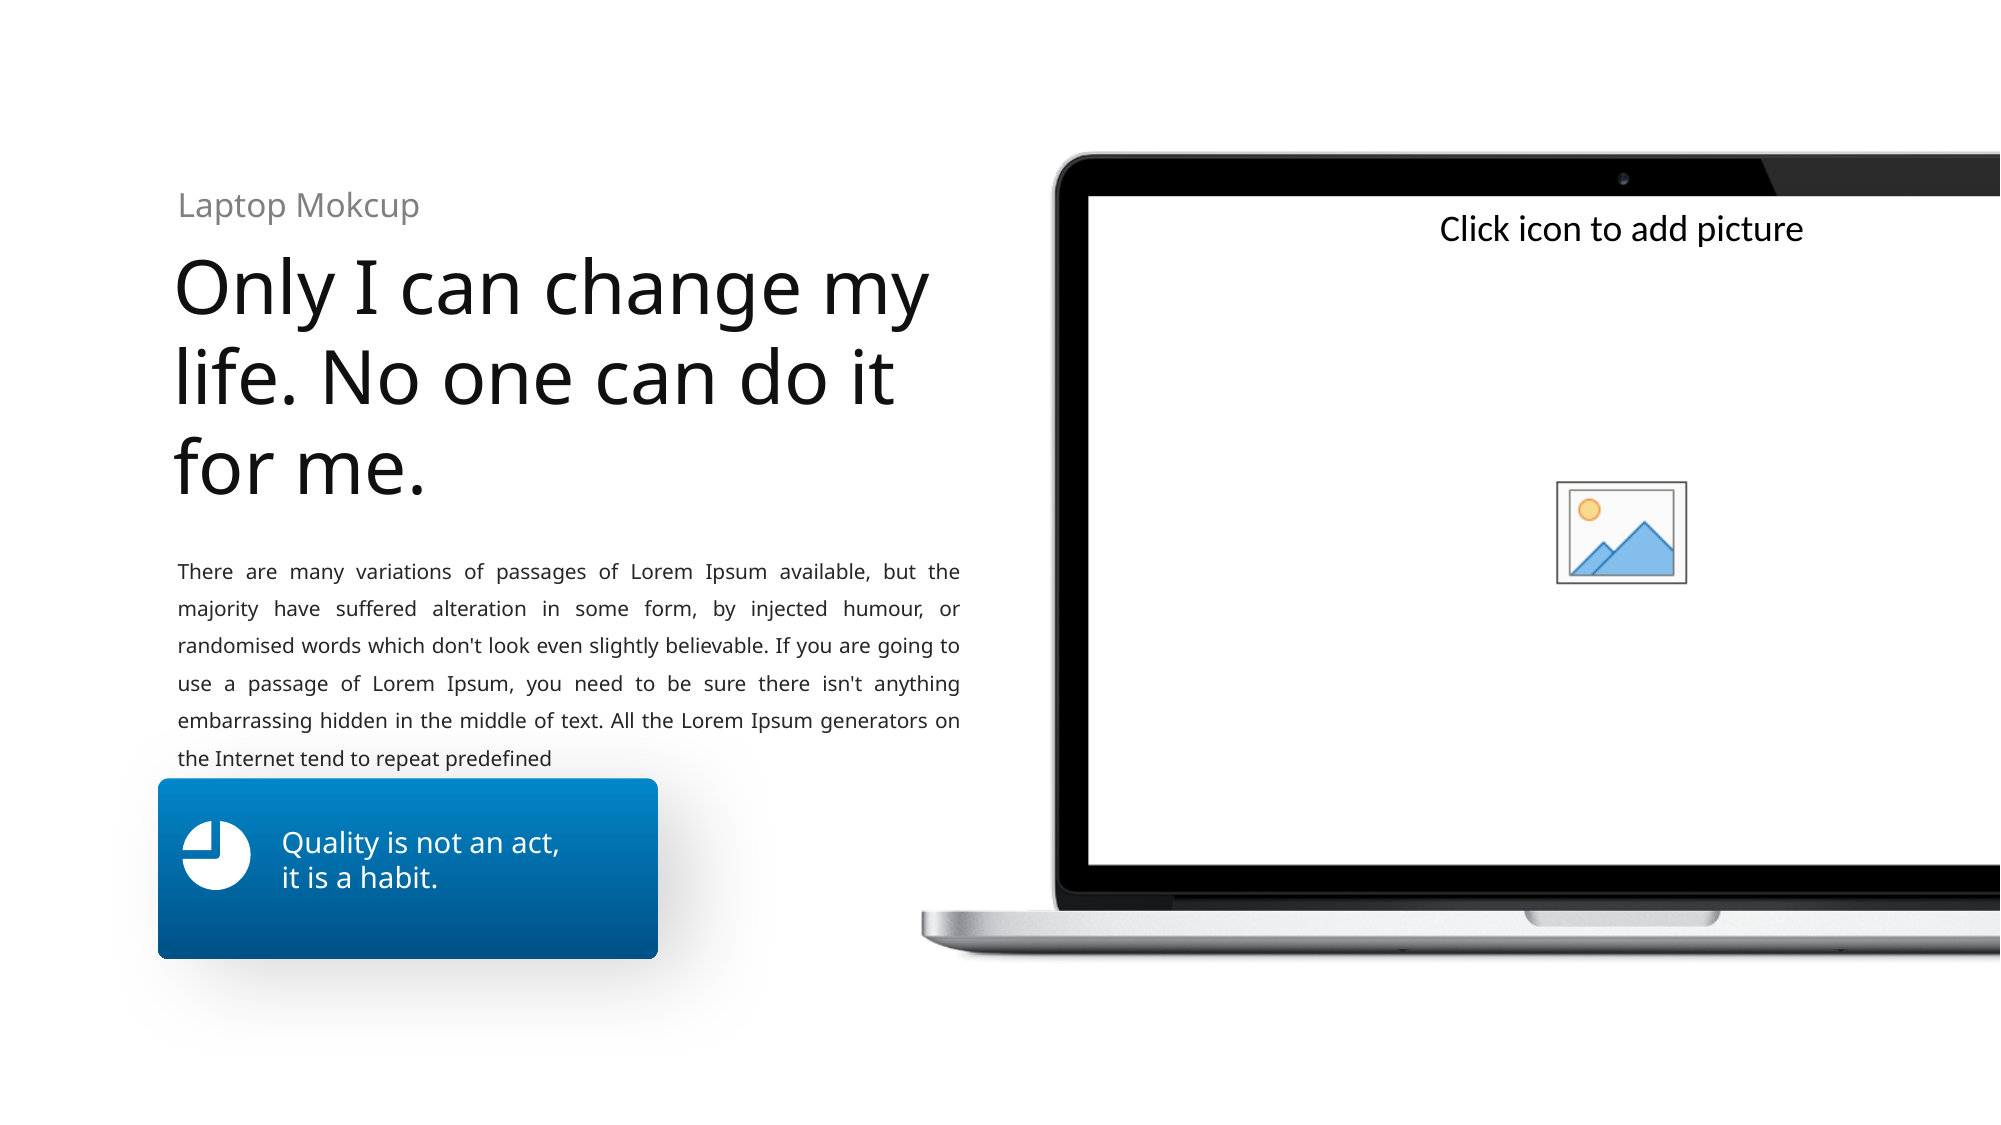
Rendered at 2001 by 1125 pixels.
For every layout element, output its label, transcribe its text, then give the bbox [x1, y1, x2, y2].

text_box [182, 821, 251, 890]
text_box There are many variations of passages of Lorem Ipsum available, but the majority have suffered alteration in some form, by injected humour, or randomised words which don't look even slightly believable. If you are going to use a passage of Lorem Ipsum, you need to be sure there isn't anything embarrassing hidden in the middle of text. All the Lorem Ipsum generators on the Internet tend to repeat predefined [162, 538, 920, 778]
text_box Only I can change my life. No one can do it for me. [158, 231, 920, 517]
text_box Quality is not an act, it is a habit. [266, 817, 580, 902]
text_box [156, 777, 659, 961]
picture [920, 151, 2000, 964]
text_box Laptop Mokcup [162, 176, 642, 232]
